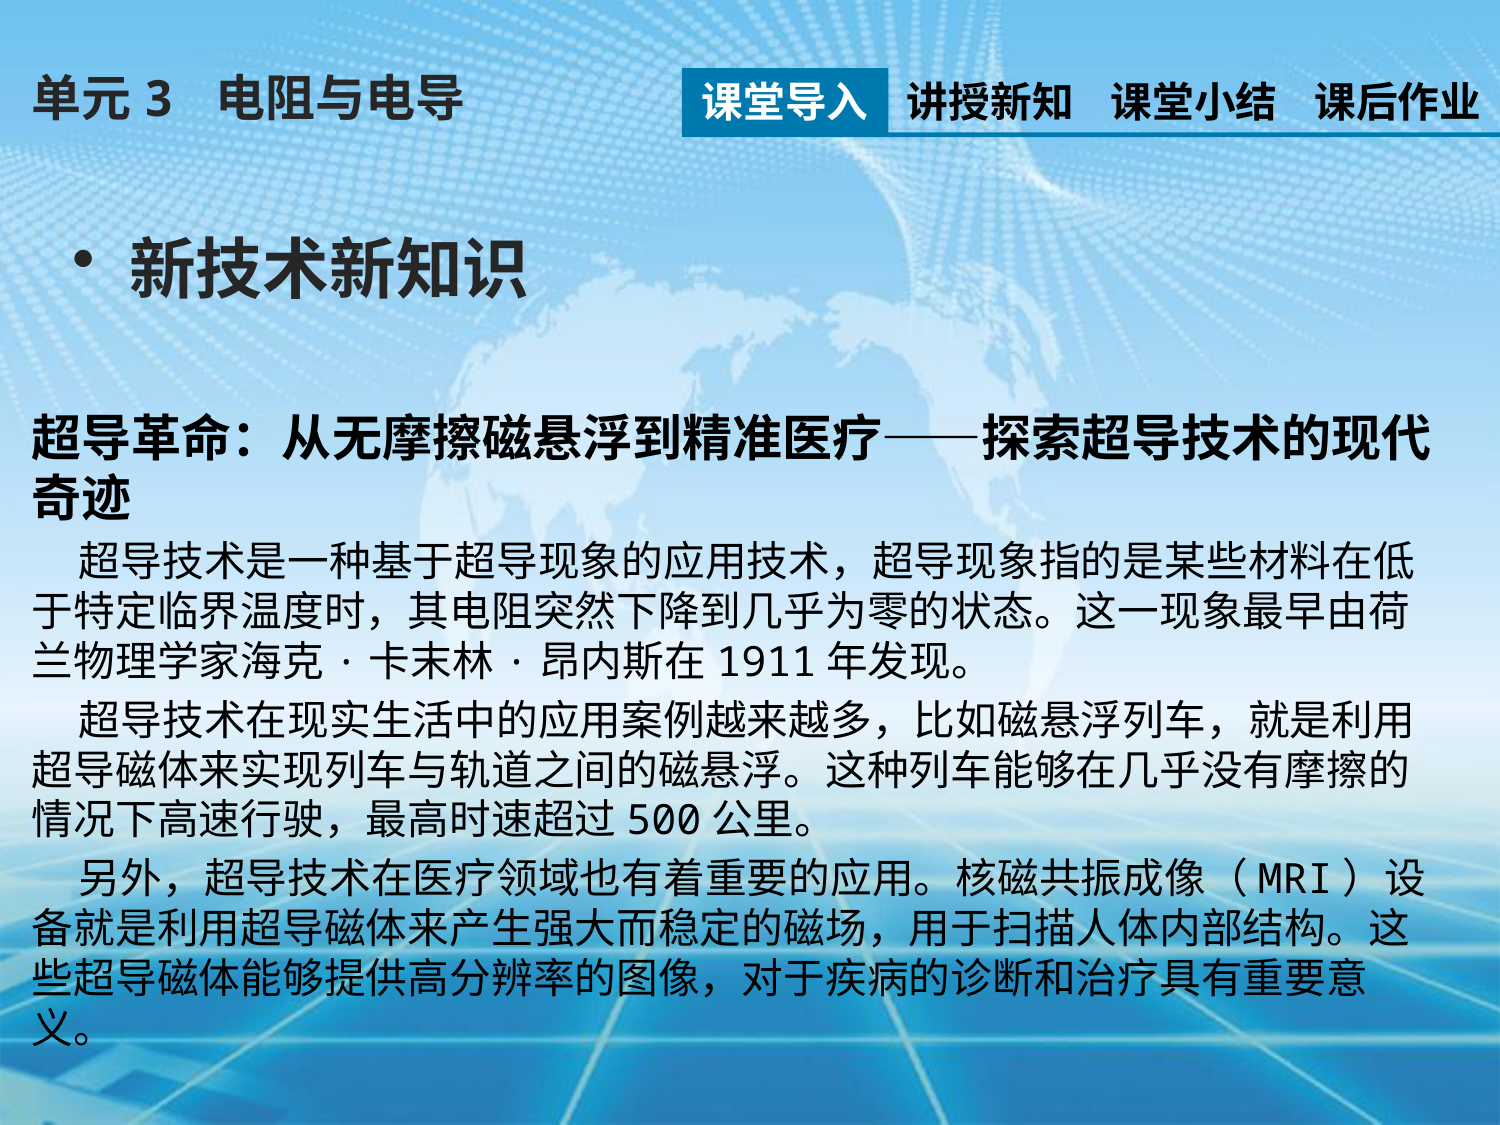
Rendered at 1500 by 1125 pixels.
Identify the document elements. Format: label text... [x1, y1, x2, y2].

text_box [16, 59, 1500, 135]
text_box 超导革命：从无摩擦磁悬浮到精准医疗——探索超导技术的现代奇迹 超导技术是一种基于超导现象的应用技术，超导现象指的是某些材料在低于特定临界温度时，其电阻突然下降到几乎为零的状态。这一现象最早由荷兰物理学家海克·卡末林·昂内斯在1911年发现。 超导技术在现实生活中的应用案例越来越多，比如磁悬浮列车，就是利用超导磁体来实现列车与轨道之间的磁悬浮。这种列车能够在几乎没有摩擦的情况下高速行驶，最高时速超过500公里。 另外，超导技术在医疗领域也有着重要的应用。核磁共振成像（MRI）设备就是利用超导磁体来产生强大而稳定的磁场，用于扫描人体内部结构。这些超导磁体能够提供高分辨率的图像，对于疾病的诊断和治疗具有重要意义。 [17, 399, 1458, 1069]
picture [0, 0, 1500, 1125]
text_box 新技术新知识 [58, 219, 809, 314]
